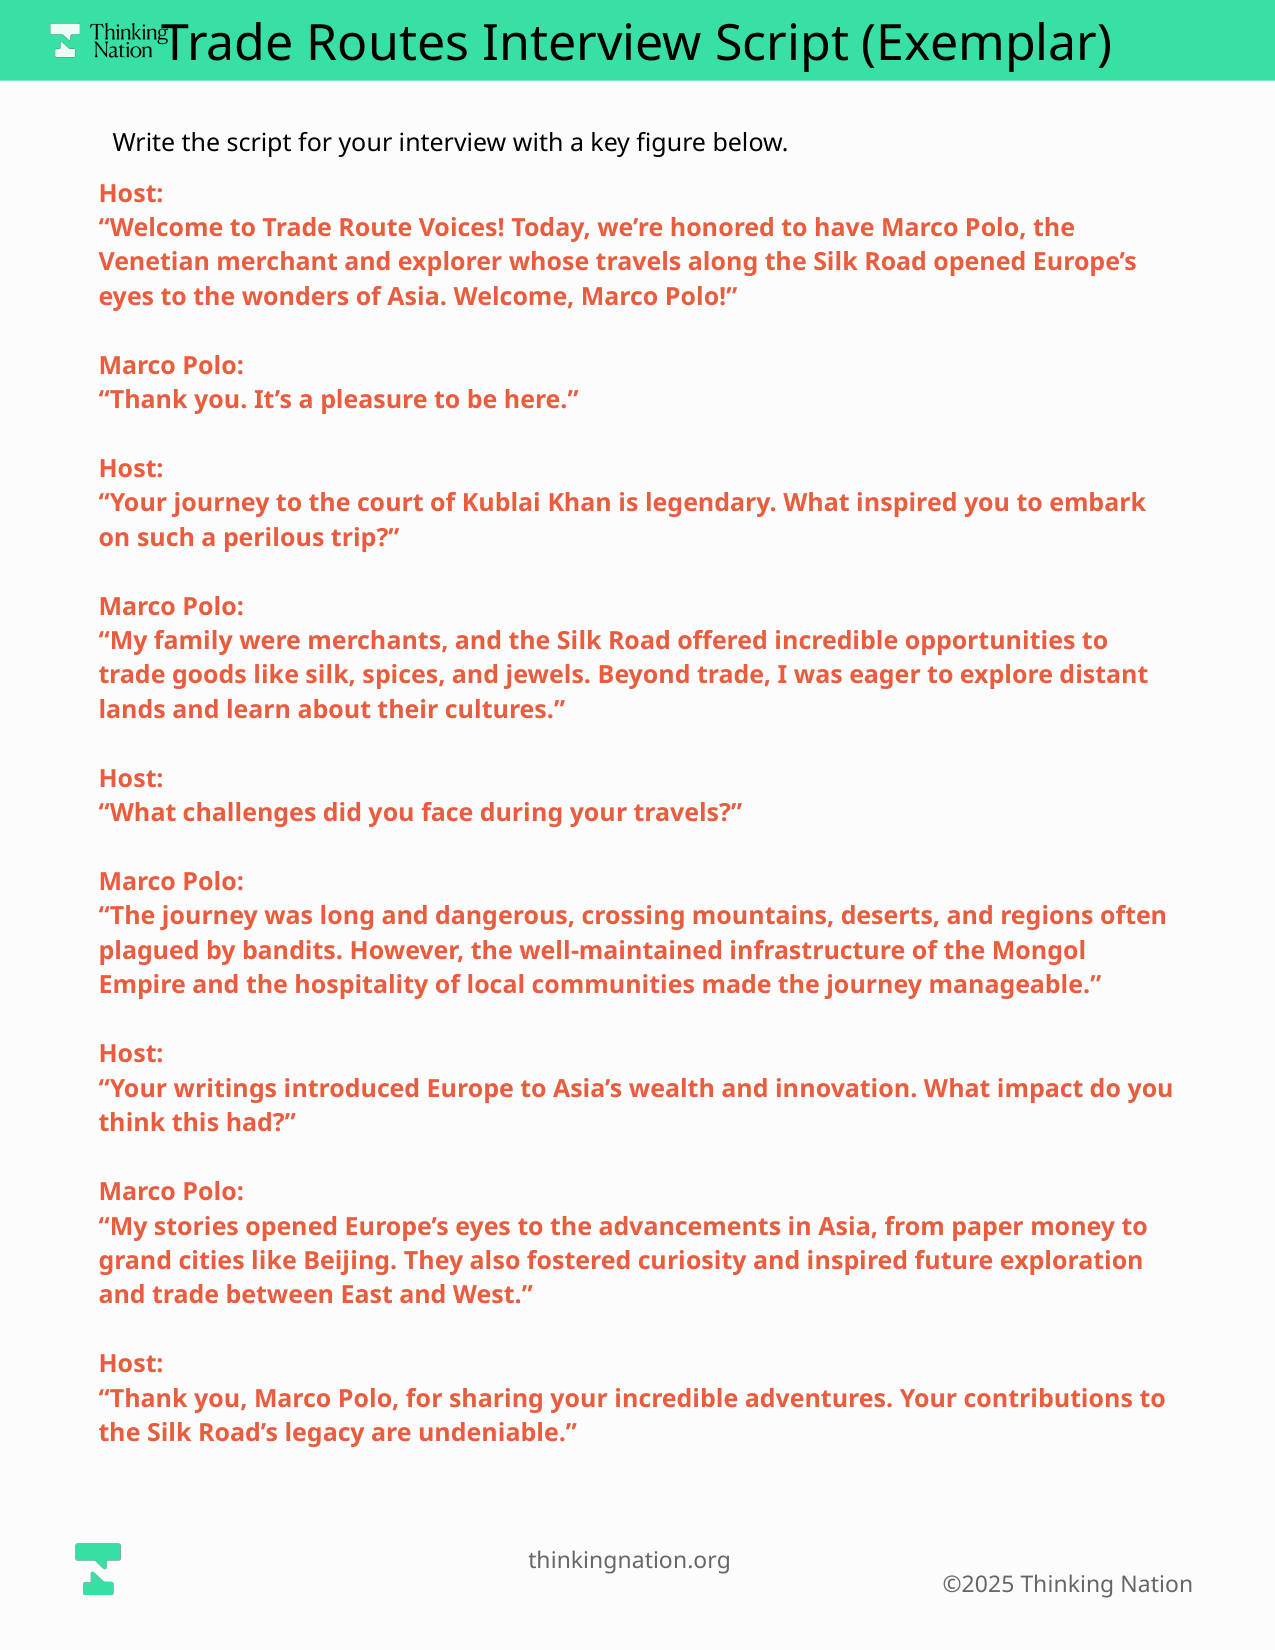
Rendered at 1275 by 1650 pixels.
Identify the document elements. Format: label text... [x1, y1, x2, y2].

picture [36, 12, 172, 69]
text_box Write the script for your interview with a key figure below. [97, 107, 1178, 157]
text_box Trade Routes Interview Script (Exemplar) [0, 0, 1275, 81]
picture [62, 1533, 134, 1605]
text_box Host: “Welcome to Trade Route Voices! Today, we’re honored to have Marco Polo, the Venetian merchant and explorer whose travels along the Silk Road opened Europe’s eyes to the wonders of Asia. Welcome, Marco Polo!” Marco Polo: “Thank you. It’s a pleasure to be here.” Host: “Your journey to the court of Kublai Khan is legendary. What inspired you to embark on such a perilous trip?” Marco Polo: “My family were merchants, and the Silk Road offered incredible opportunities to trade goods like silk, spices, and jewels. Beyond trade, I was eager to explore distant lands and learn about their cultures.” Host: “What challenges did you face during your travels?” Marco Polo: “The journey was long and dangerous, crossing mountains, deserts, and regions often plagued by bandits. However, the well-maintained infrastructure of the Mongol Empire and the hospitality of local communities made the journey manageable.” Host: “Your writings introduced Europe to Asia’s wealth and innovation. What impact do you think this had?” Marco Polo: “My stories opened Europe’s eyes to the advancements in Asia, from paper money to grand cities like Beijing. They also fostered curiosity and inspired future exploration and trade between East and West.” Host: “Thank you, Marco Polo, for sharing your incredible adventures. Your contributions to the Silk Road’s legacy are undeniable.” [83, 157, 1192, 1441]
text_box thinkingnation.org [478, 1529, 781, 1581]
text_box ©2025 Thinking Nation [907, 1553, 1210, 1605]
